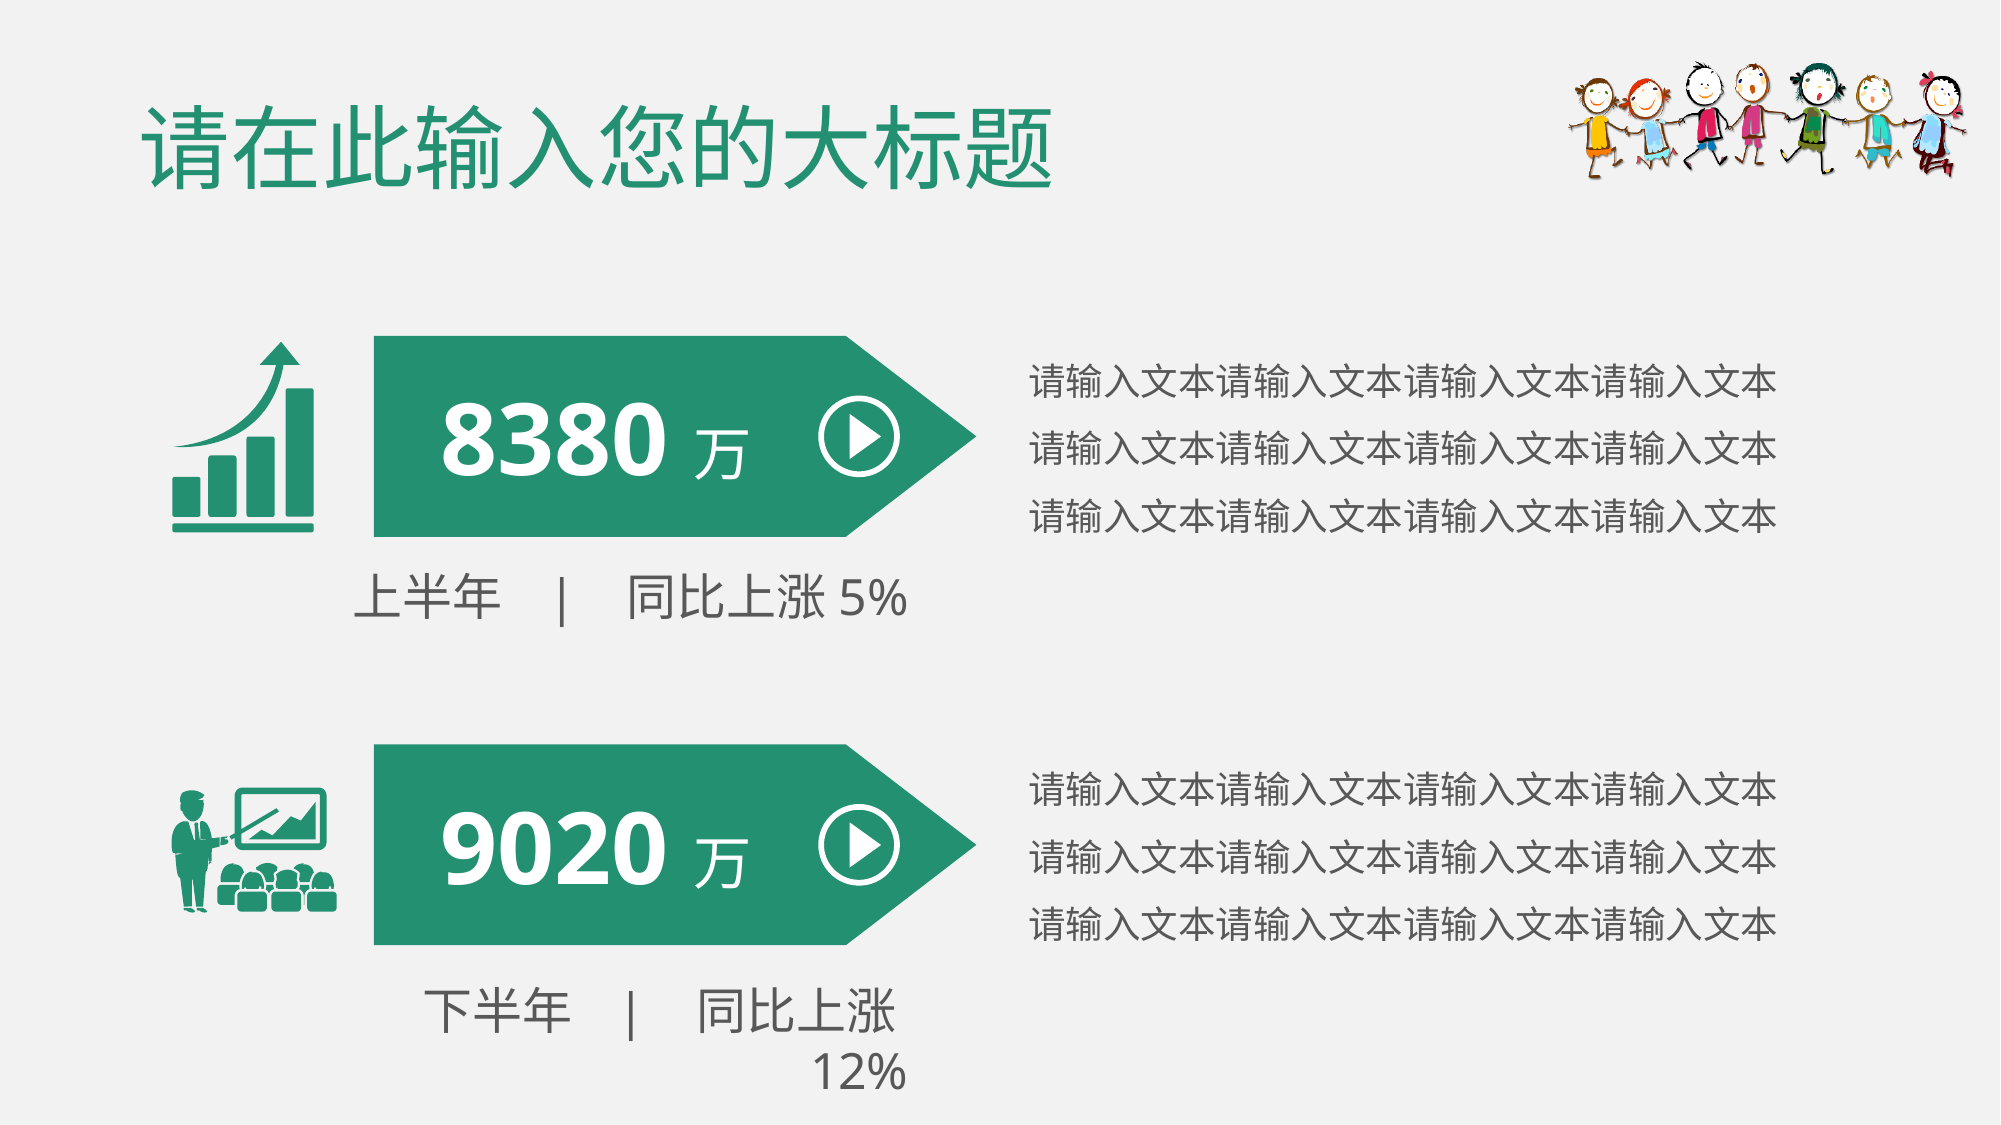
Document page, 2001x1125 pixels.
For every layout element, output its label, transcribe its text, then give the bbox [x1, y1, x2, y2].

text_box 请输入文本请输入文本请输入文本请输入文本请输入文本请输入文本请输入文本请输入文本请输入文本请输入文本请输入文本请输入文本 [1012, 312, 1829, 561]
text_box 请输入文本请输入文本请输入文本请输入文本请输入文本请输入文本请输入文本请输入文本请输入文本请输入文本请输入文本请输入文本 [1012, 720, 1829, 969]
title 请在此输入您的大标题 [123, 26, 1876, 210]
text_box [173, 341, 300, 448]
text_box [208, 455, 237, 517]
text_box [819, 394, 901, 479]
text_box [217, 884, 240, 905]
text_box 上半年 | 同比上涨5% [313, 558, 924, 634]
text_box [229, 787, 327, 851]
text_box [372, 743, 979, 947]
text_box [372, 334, 979, 538]
text_box [172, 523, 314, 533]
text_box [307, 891, 337, 912]
text_box 下半年 | 同比上涨12% [313, 972, 924, 1108]
text_box [271, 884, 310, 912]
text_box [220, 862, 334, 894]
text_box 9020万 [373, 776, 819, 912]
text_box [237, 891, 267, 912]
text_box 8380万 [373, 368, 819, 503]
picture [1876, 61, 1969, 181]
text_box [819, 803, 901, 887]
text_box [285, 388, 314, 517]
text_box [246, 436, 275, 517]
text_box [172, 476, 201, 517]
text_box [171, 790, 229, 913]
